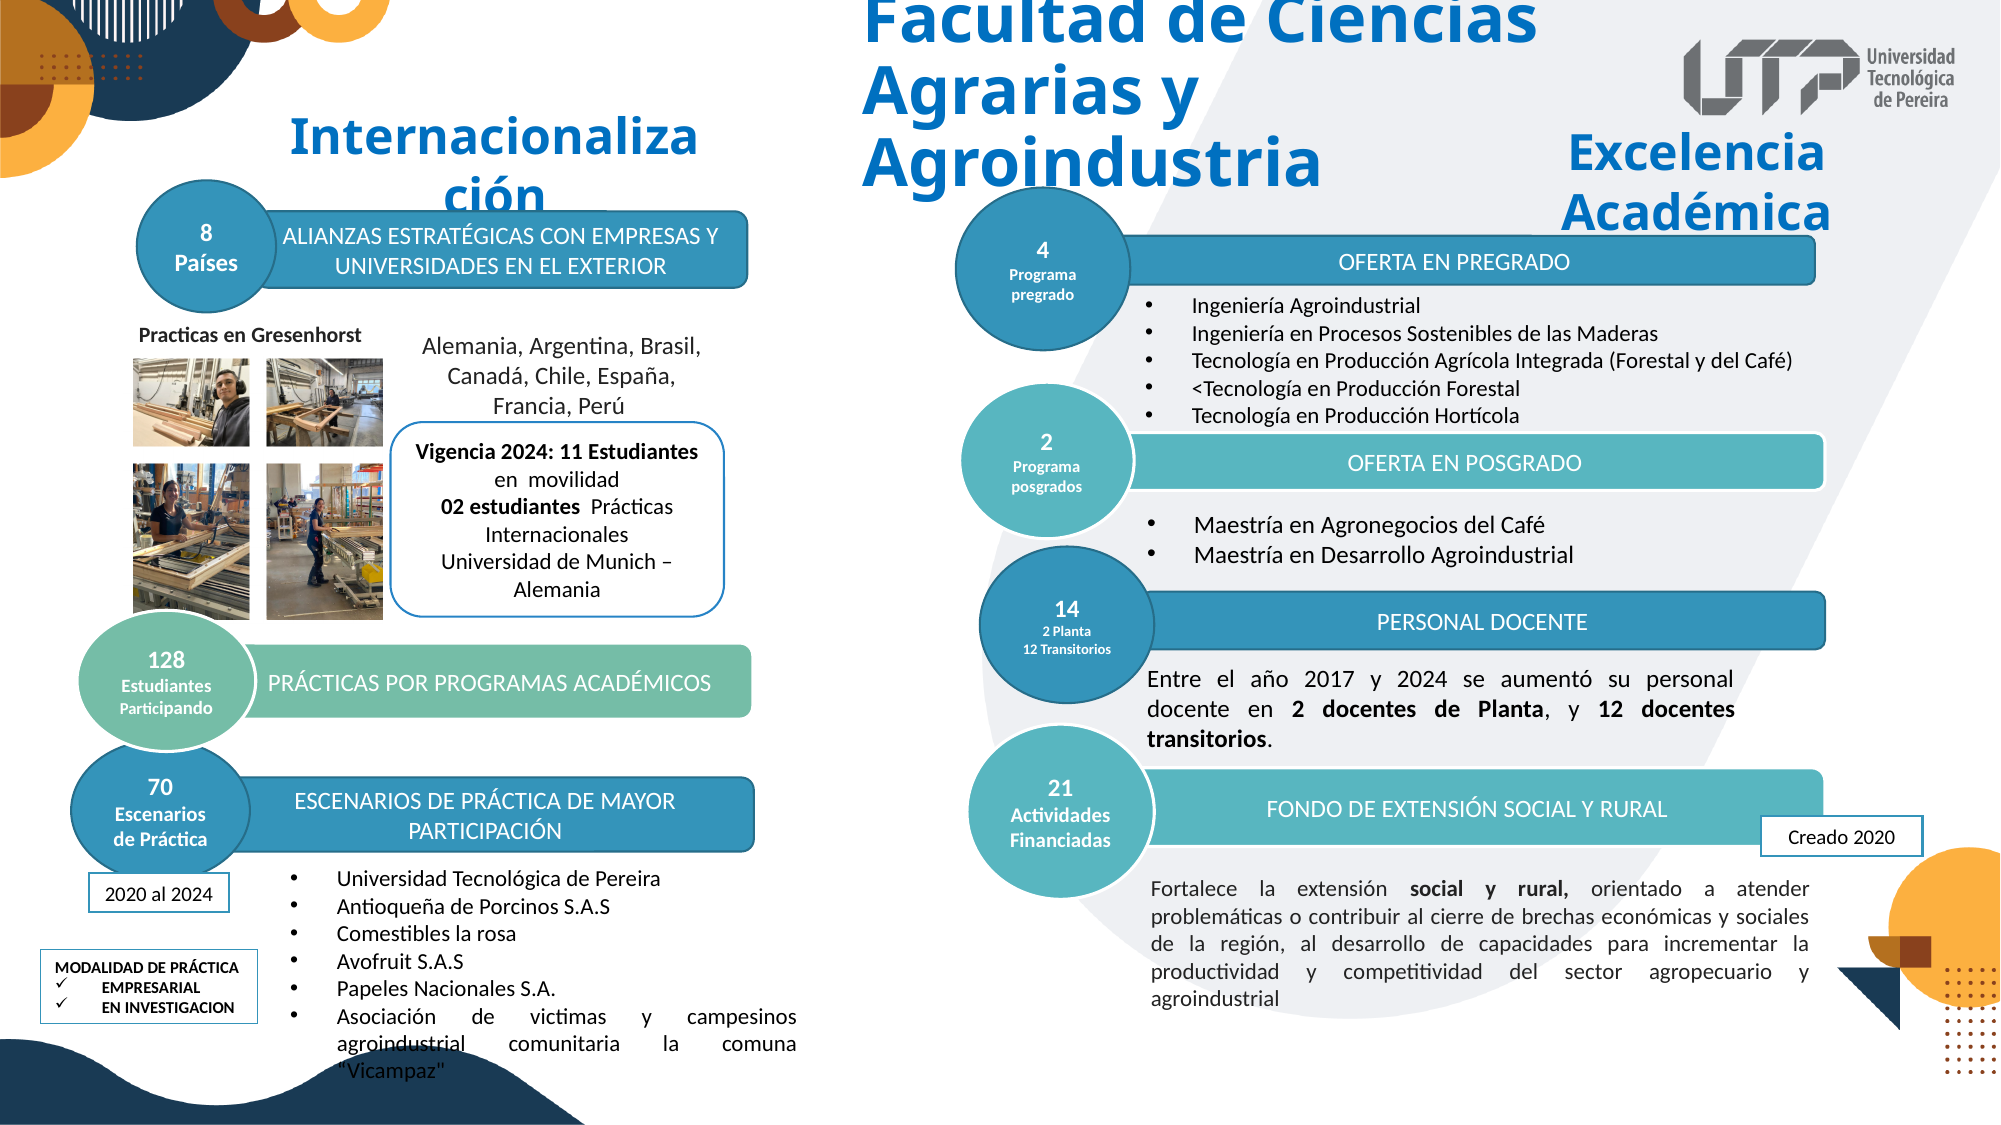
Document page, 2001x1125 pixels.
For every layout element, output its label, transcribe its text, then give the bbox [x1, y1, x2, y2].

text_box 14 2 Planta 12 Transitorios [978, 545, 1156, 705]
text_box 128 Estudiantes Participando [75, 617, 258, 754]
text_box Entre el año 2017 y 2024 se aumentó su personal docente en 2 docentes de Planta, y 12 docentes transitorios. [1132, 655, 1750, 761]
text_box Vigencia 2024: 11 Estudiantes en movilidad 02 estudiantes Prácticas Internacionales Universidad de Munich – Alemania [389, 421, 726, 618]
text_box Alemania, Argentina, Brasil, Canadá, Chile, España, Francia, Perú [404, 322, 720, 428]
picture [0, 0, 2001, 1125]
text_box Excelencia Académica [1426, 149, 1968, 211]
text_box FONDO DE EXTENSIÓN SOCIAL Y RURAL [1143, 766, 1827, 849]
text_box Universidad Tecnológica de Pereira Antioqueña de Porcinos S.A.S Comestibles la rosa Avofruit S.A.S Papeles Nacionales S.A. Asociación de victimas y campesinos agroindustrial comunitaria la comuna “Vicampaz" [275, 856, 813, 1091]
text_box Practicas en Gresenhorst [120, 313, 381, 355]
text_box Internacionalización [266, 134, 724, 195]
text_box Creado 2020 [1760, 815, 1924, 857]
title Facultad de Ciencias Agrarias y Agroindustria [847, 18, 1649, 168]
text_box 2 Programa posgrados [958, 380, 1136, 541]
text_box 8 Países [135, 179, 278, 314]
text_box OFERTA EN POSGRADO [1129, 436, 1827, 492]
text_box MODALIDAD DE PRÁCTICA EMPRESARIAL EN INVESTIGACION [40, 949, 258, 1024]
text_box PERSONAL DOCENTE [1148, 590, 1827, 651]
text_box 4 Programa pregrado [954, 186, 1132, 352]
text_box ESCENARIOS DE PRÁCTICA DE MAYOR PARTICIPACIÓN [235, 776, 755, 853]
text_box PRÁCTICAS POR PROGRAMAS ACADÉMICOS [243, 641, 755, 721]
text_box Fortalece la extensión social y rural, orientado a atender problemáticas o contribuir al cierre de brechas económicas y sociales de la región, al desarrollo de capacidades para incrementar la productividad y competitividad del sector agropecuario y agroindustrial [1136, 866, 1825, 1019]
text_box 70 Escenarios de Práctica [70, 745, 251, 872]
text_box OFERTA EN PREGRADO [1124, 234, 1816, 283]
text_box 2020 al 2024 [88, 872, 230, 913]
text_box Maestría en Agronegocios del Café Maestría en Desarrollo Agroindustrial [1132, 500, 1780, 576]
text_box 21 Actividades Financiadas [965, 722, 1156, 901]
text_box Ingeniería Agroindustrial Ingeniería en Procesos Sostenibles de las Maderas Tecnología en Producción Agrícola Integrada (Forestal y del Café) <Tecnología en Producción Forestal Tecnología en Producción Hortícola [1130, 283, 1851, 436]
text_box ALIANZAS ESTRATÉGICAS CON EMPRESAS Y UNIVERSIDADES EN EL EXTERIOR [263, 210, 749, 289]
